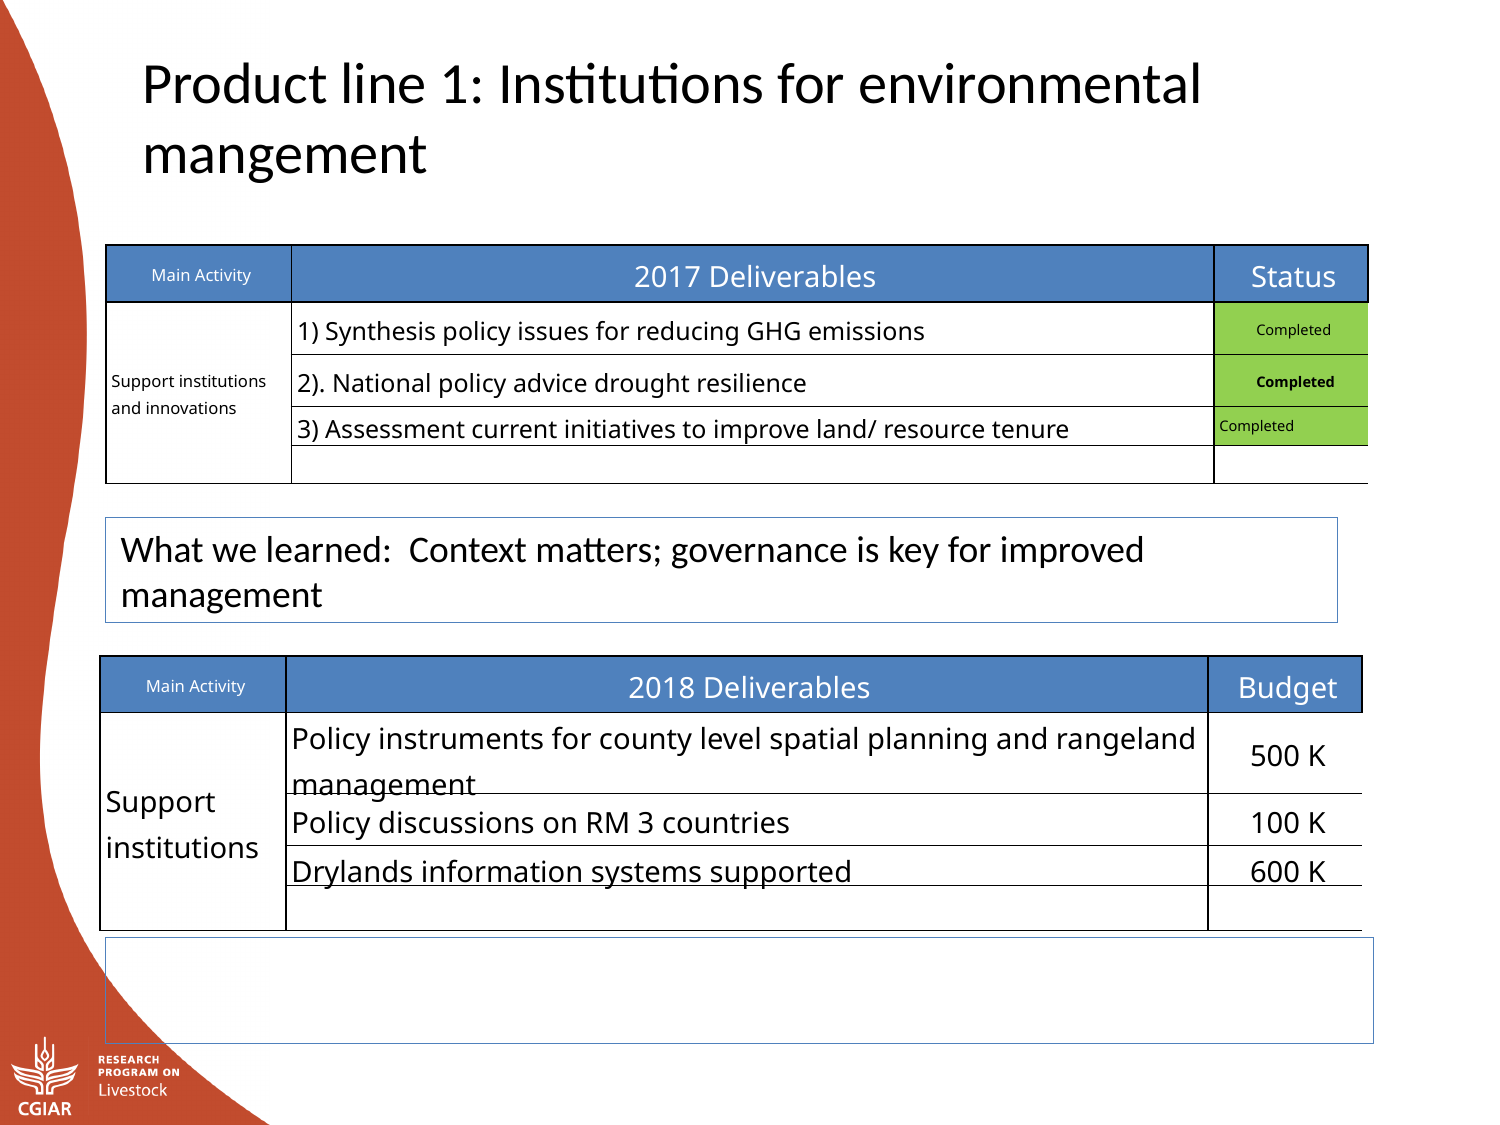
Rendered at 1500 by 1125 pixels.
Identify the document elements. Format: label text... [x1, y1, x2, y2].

table_cell Support institutions [101, 713, 285, 930]
text_box Product line 1: Institutions for environmental mangement [127, 37, 1463, 175]
table_header Main Activity [107, 246, 291, 301]
table_cell Completed [1215, 303, 1368, 354]
table_cell Support institutions and innovations [107, 303, 291, 483]
table_header 2018 Deliverables [287, 657, 1207, 712]
table_cell Completed [1215, 355, 1368, 406]
table_header 2017 Deliverables [292, 246, 1213, 301]
table_cell Policy instruments for county level spatial planning and rangeland management [287, 713, 1207, 793]
table_cell 500 K [1209, 713, 1362, 793]
table_cell 3) Assessment current initiatives to improve land/ resource tenure [292, 407, 1213, 445]
table_cell 2). National policy advice drought resilience [292, 355, 1213, 406]
table_cell [287, 886, 1207, 930]
table_cell 1) Synthesis policy issues for reducing GHG emissions [292, 303, 1213, 354]
table_cell [292, 446, 1213, 483]
table_cell Policy discussions on RM 3 countries [287, 794, 1207, 845]
table_cell Drylands information systems supported [287, 846, 1207, 885]
table_header Budget [1209, 657, 1361, 712]
table_cell 600 K [1209, 846, 1362, 885]
table_header Main Activity [101, 657, 285, 712]
table_cell [1209, 886, 1362, 930]
table_header Status [1215, 246, 1367, 301]
table_cell 100 K [1209, 794, 1362, 845]
picture [0, 0, 270, 1125]
table_cell [1215, 446, 1368, 483]
text_box What we learned: Context matters; governance is key for improved management [105, 517, 1338, 623]
table_cell Completed [1215, 407, 1368, 445]
text_box [105, 937, 1374, 1044]
